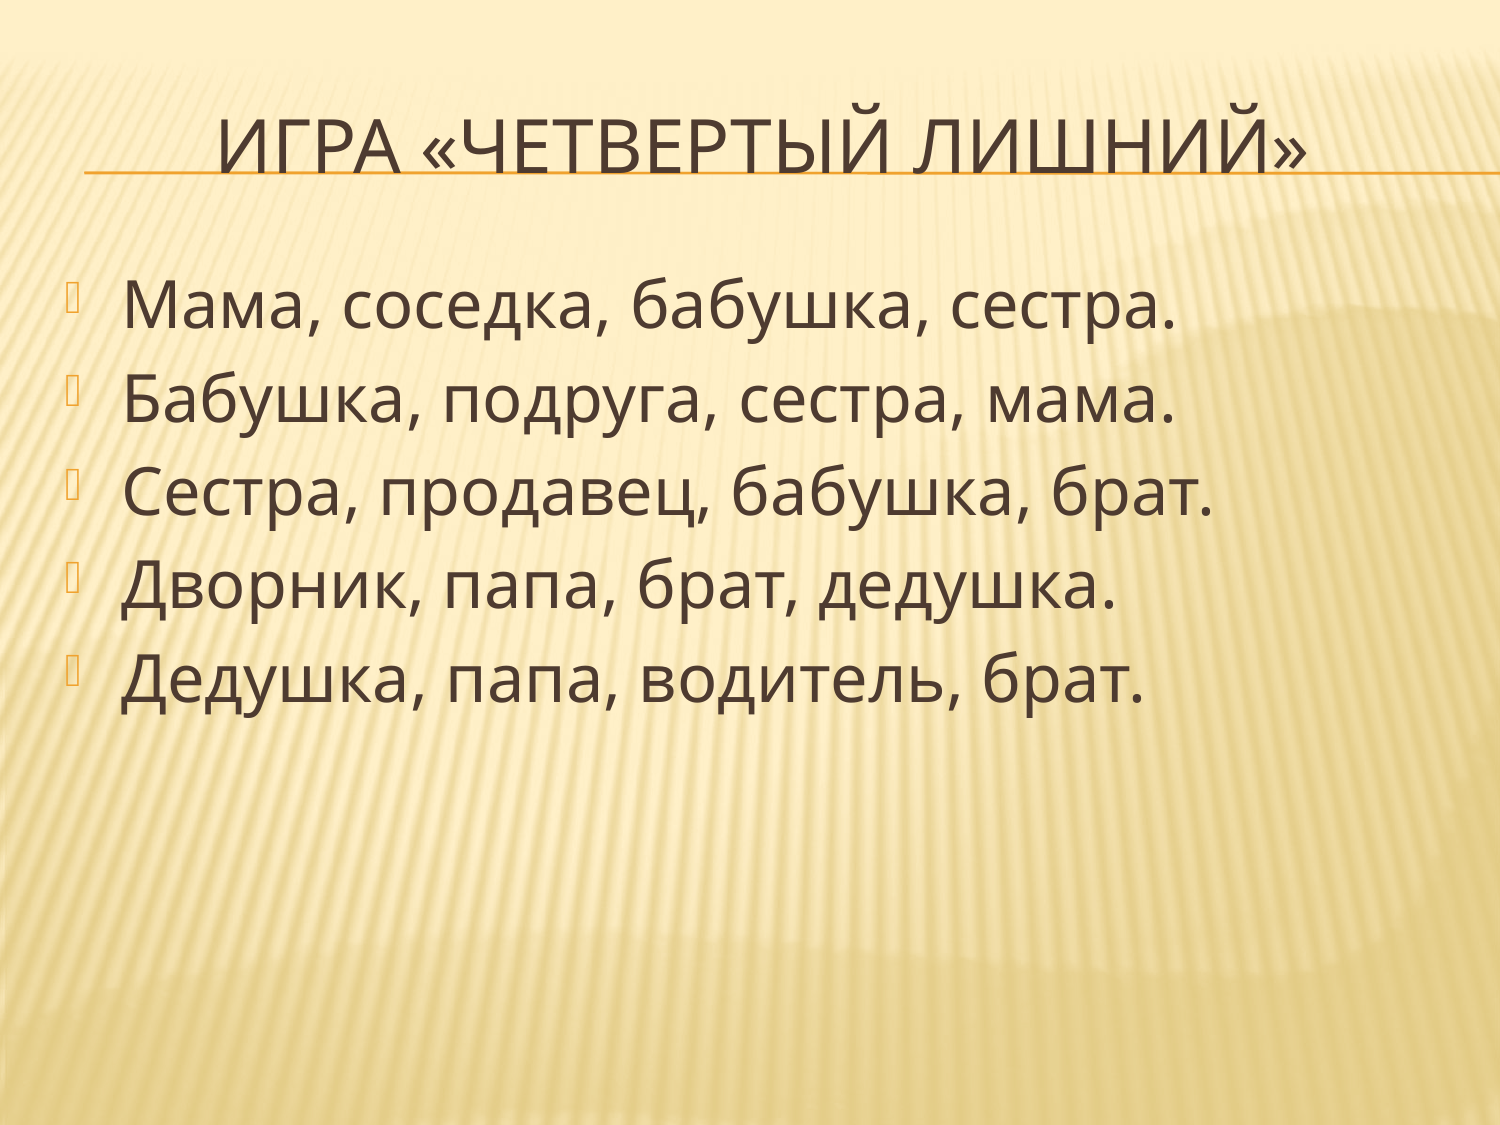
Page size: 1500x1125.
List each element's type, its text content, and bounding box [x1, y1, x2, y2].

title Игра «Четвертый лишний» [50, 75, 1475, 213]
list Мама, соседка, бабушка, сестра. Бабушка, подруга, сестра, мама. Сестра, продавец, бабушка, брат. Дворник, папа, брат, дедушка. Дедушка, папа, водитель, брат. [50, 254, 1475, 998]
